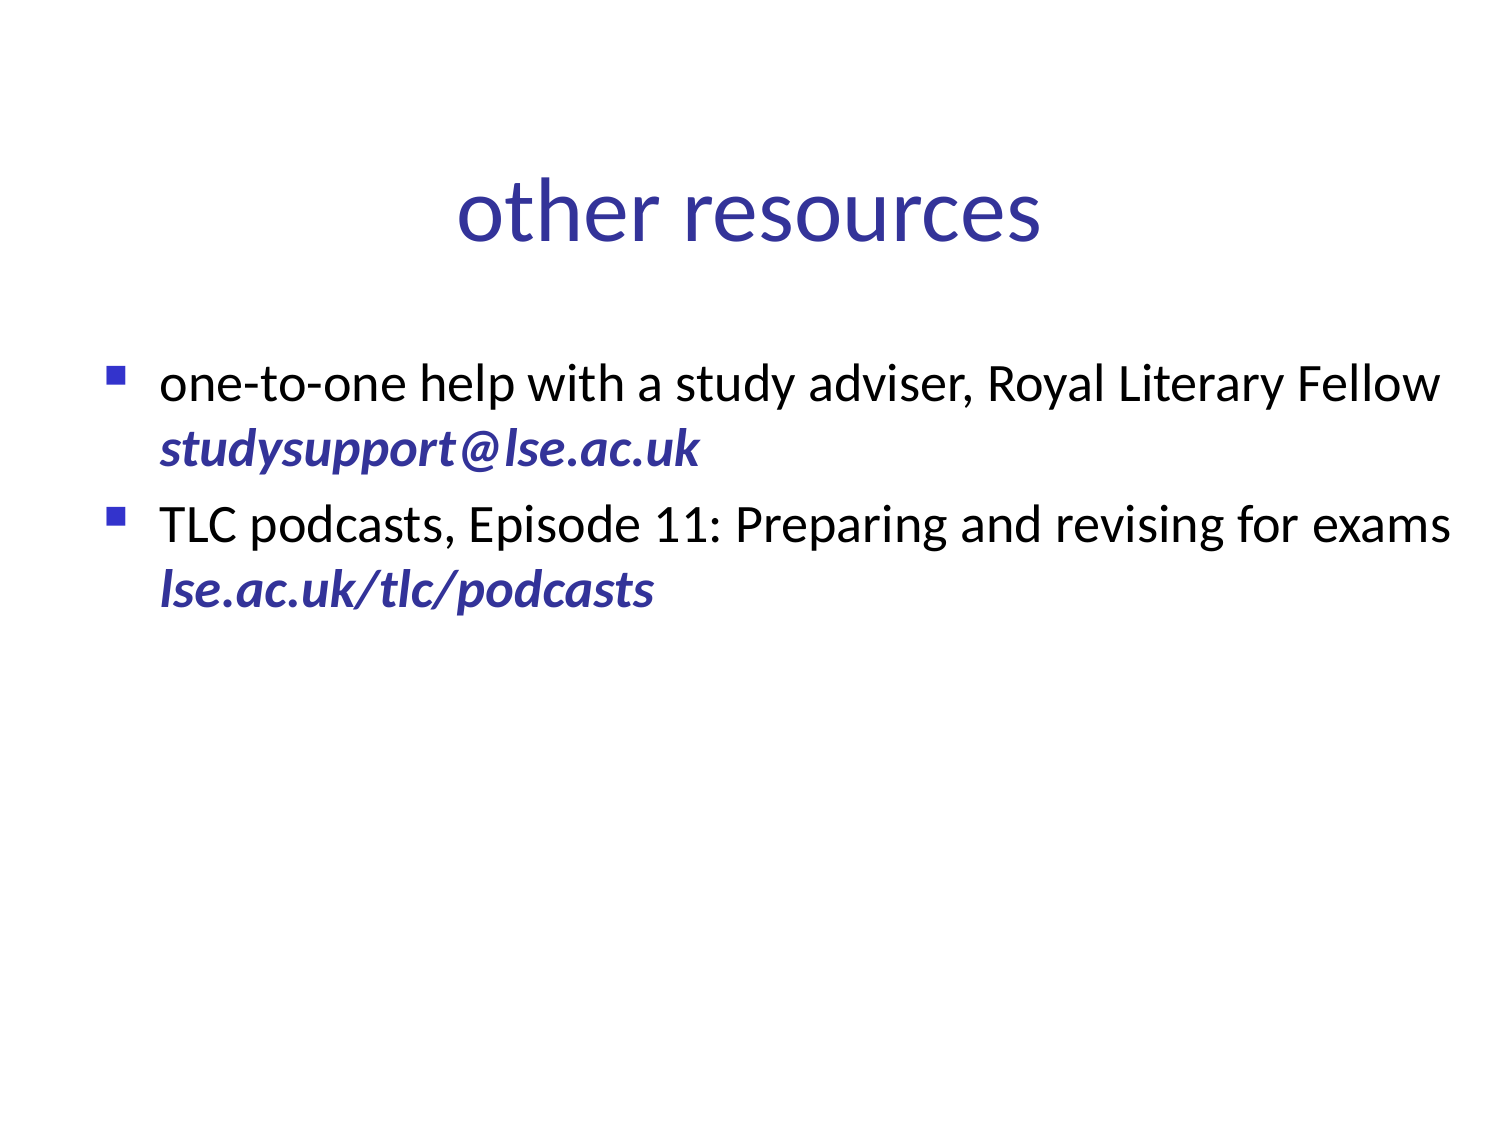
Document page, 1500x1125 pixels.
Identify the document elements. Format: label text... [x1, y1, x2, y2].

title other resources [0, 79, 1500, 268]
list one-to-one help with a study adviser, Royal Literary Fellow studysupport@lse.ac.uk TLC podcasts, Episode 11: Preparing and revising for exams lse.ac.uk/tlc/podcasts [88, 339, 1500, 953]
